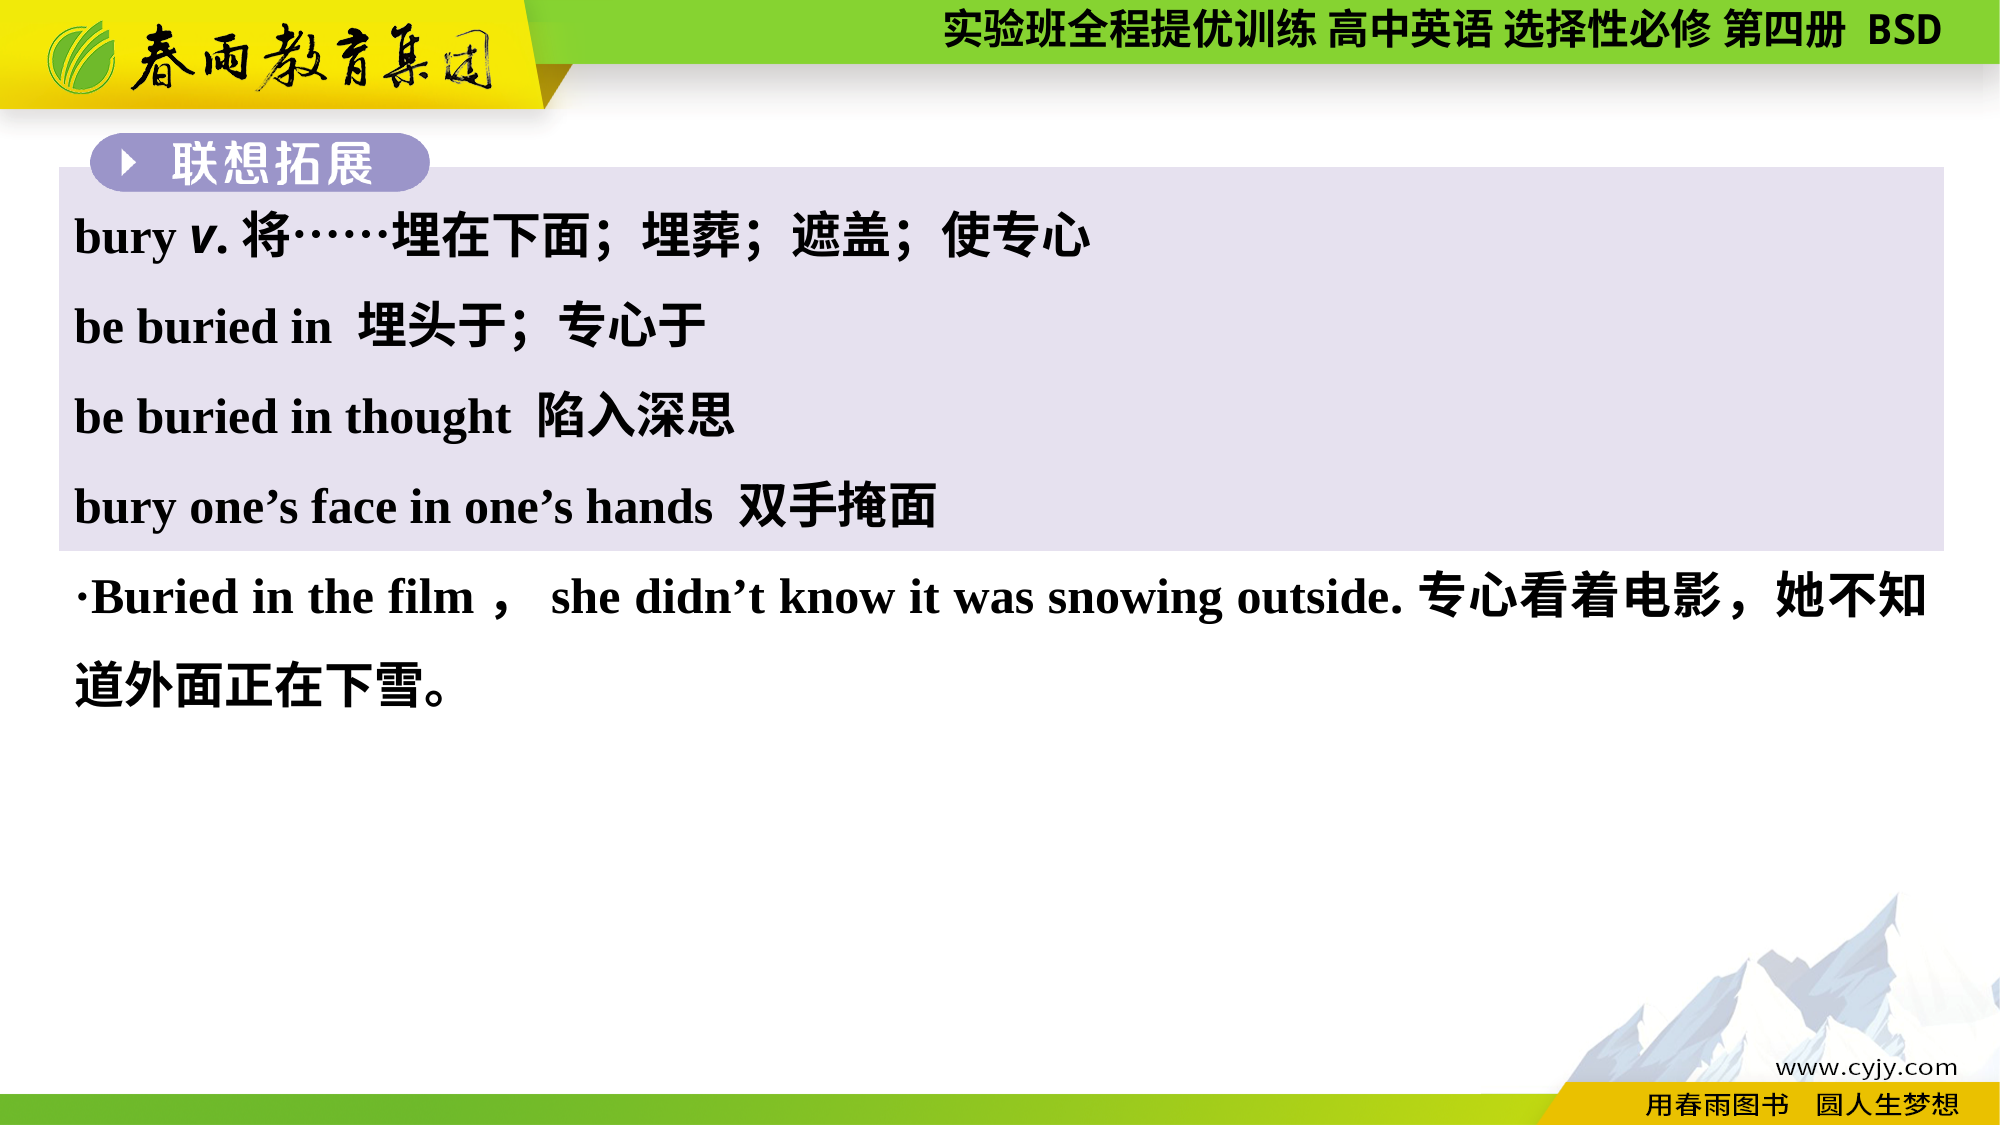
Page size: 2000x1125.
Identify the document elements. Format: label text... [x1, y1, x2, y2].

list bury v.将……埋在下面；埋葬；遮盖；使专心 be buried in 埋头于；专心于 be buried in thought 陷入深思 bury one’s face in one’s hands 双手掩面 ·Buried in the film，she didn’t know it was snowing outside.专心看着电影，她不知道外面正在下雪。 [59, 560, 1944, 715]
picture [0, 0, 2000, 1125]
